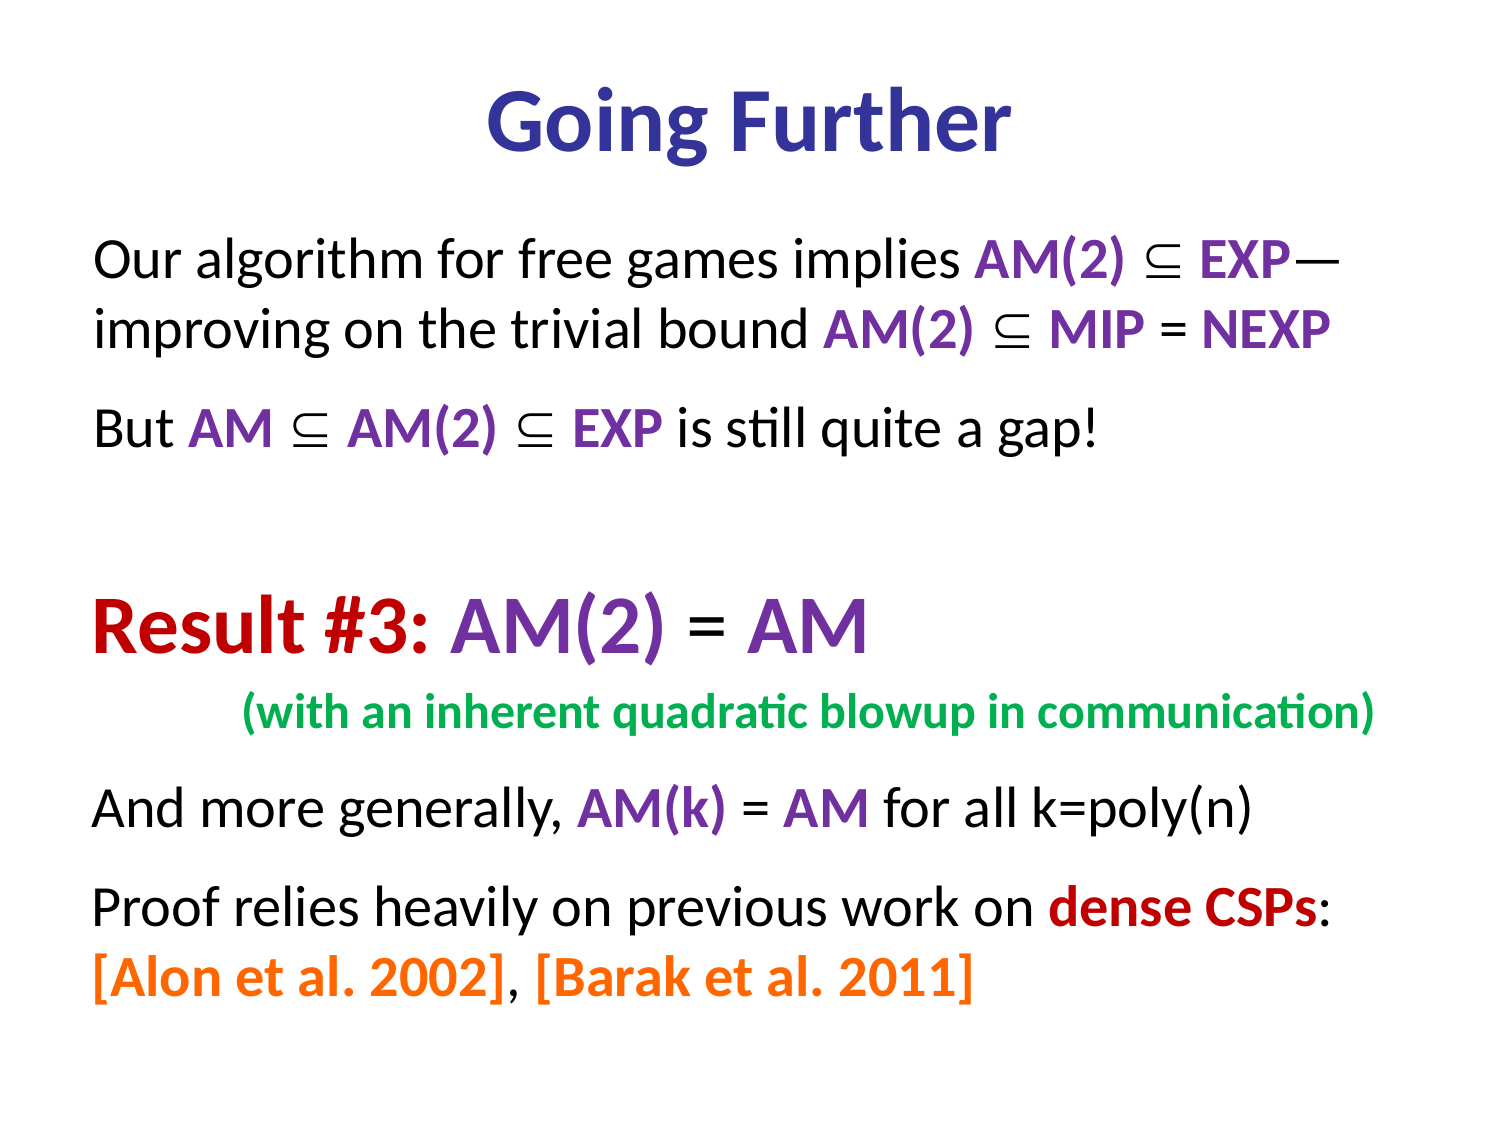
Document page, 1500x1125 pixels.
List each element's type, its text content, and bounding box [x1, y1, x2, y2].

text_box Result #3: AM(2) = AM (with an inherent quadratic blowup in communication) And more generally, AM(k) = AM for all k=poly(n) Proof relies heavily on previous work on dense CSPs: [Alon et al. 2002], [Barak et al. 2011] [76, 562, 1413, 1016]
text_box Our algorithm for free games implies AM(2)  EXP—improving on the trivial bound AM(2)  MIP = NEXP But AM  AM(2)  EXP is still quite a gap! [78, 212, 1391, 467]
title Going Further [75, 37, 1425, 192]
